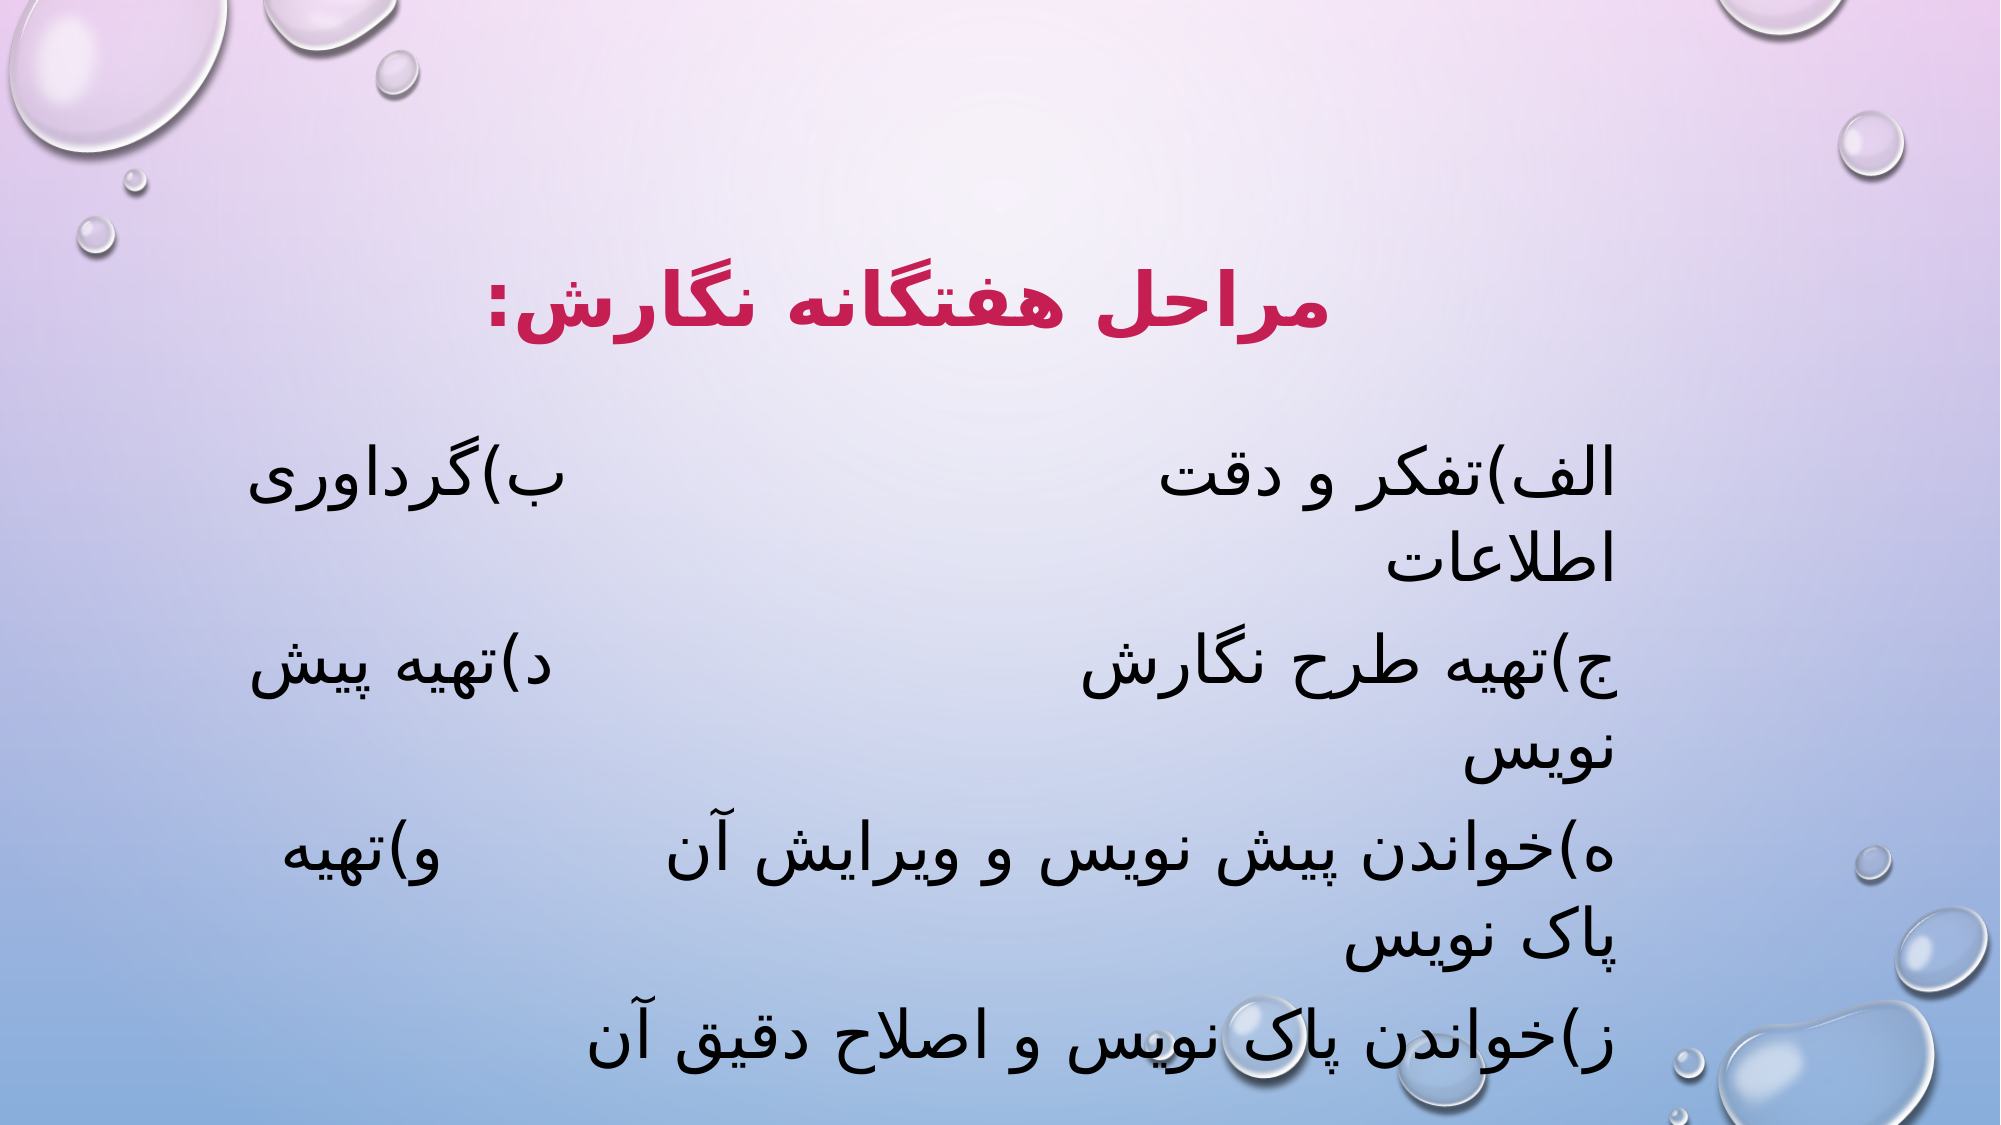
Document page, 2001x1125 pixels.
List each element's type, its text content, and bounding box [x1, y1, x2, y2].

picture [0, 0, 2000, 1125]
text_box مراحل هفتگانه نگارش: الف)تفکر و دقت ب)گرداوری اطلاعات ج)تهیه طرح نگارش د)تهیه پیش نویس ه)خواندن پیش نویس و ویرایش آن و)تهیه پاک نویس ز)خواندن پاک نویس و اصلاح دقیق آن [183, 238, 1633, 1080]
